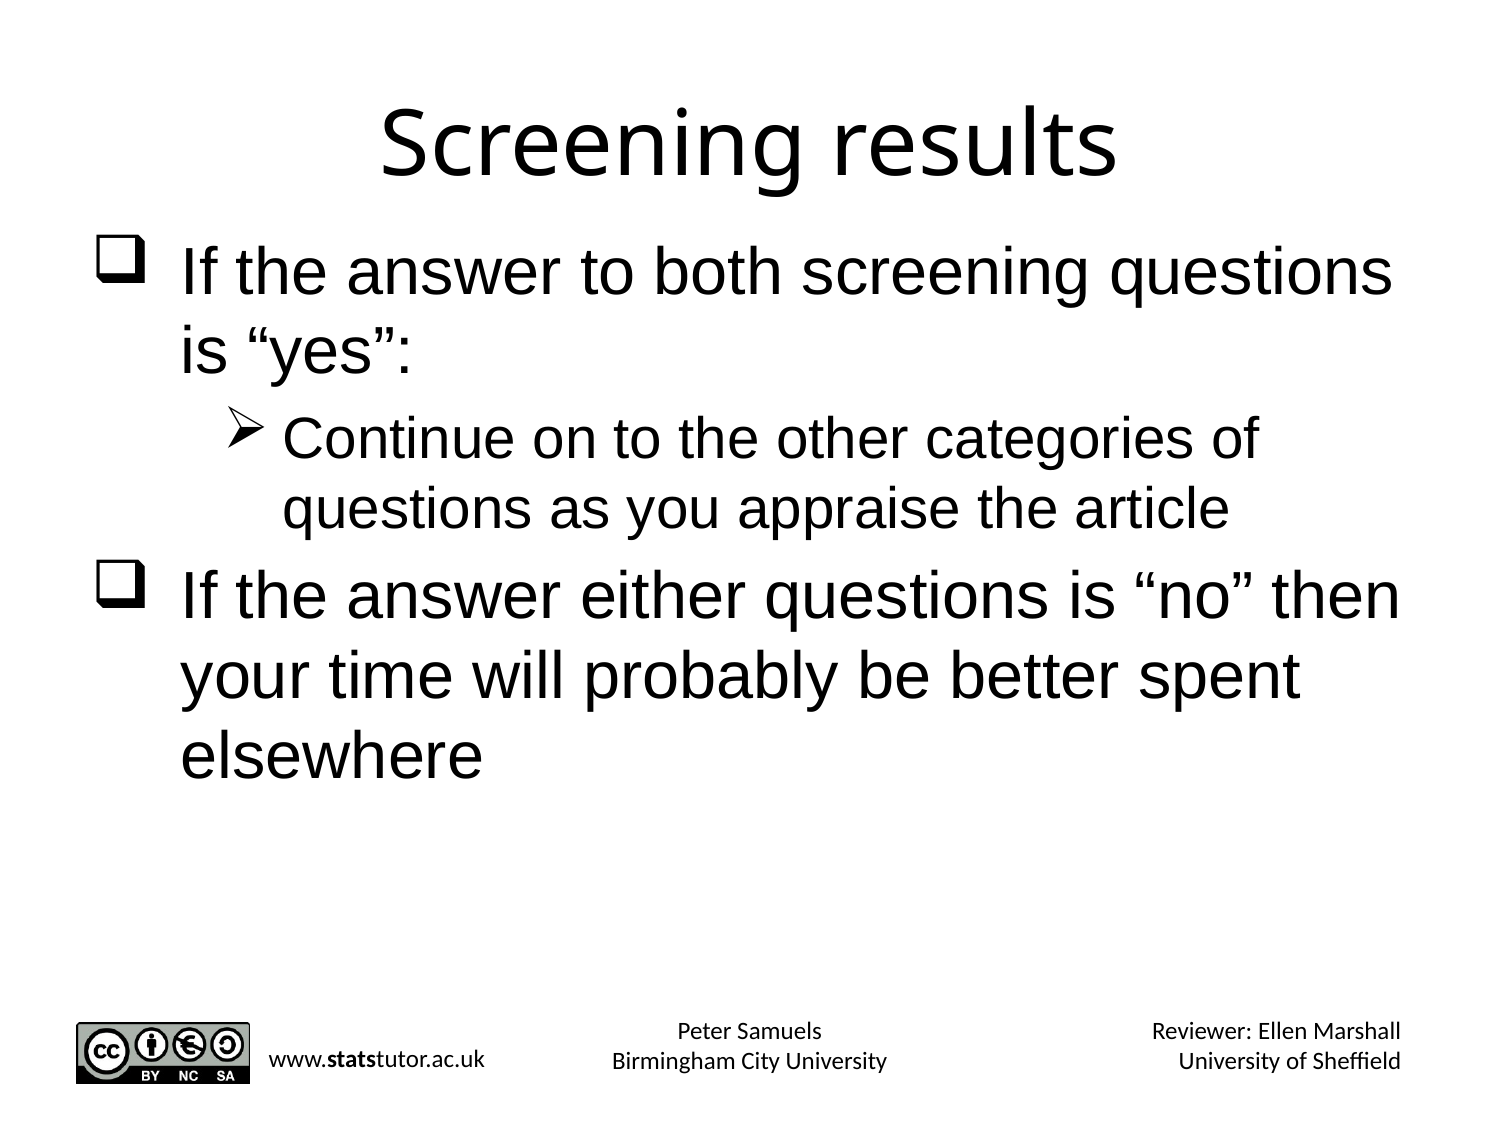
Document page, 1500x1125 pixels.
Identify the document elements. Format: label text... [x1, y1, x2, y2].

text_box Peter Samuels Birmingham City University [549, 1007, 951, 1083]
title Screening results [75, 45, 1425, 233]
picture [76, 1022, 251, 1084]
text_box Reviewer: Ellen Marshall University of Sheffield [1038, 1007, 1417, 1083]
list If the answer to both screening questions is “yes”: Continue on to the other categories of questions as you appraise the article If the answer either questions is “no” then your time will probably be better spent elsewhere [76, 219, 1427, 898]
text_box www.statstutor.ac.uk [254, 1035, 550, 1080]
